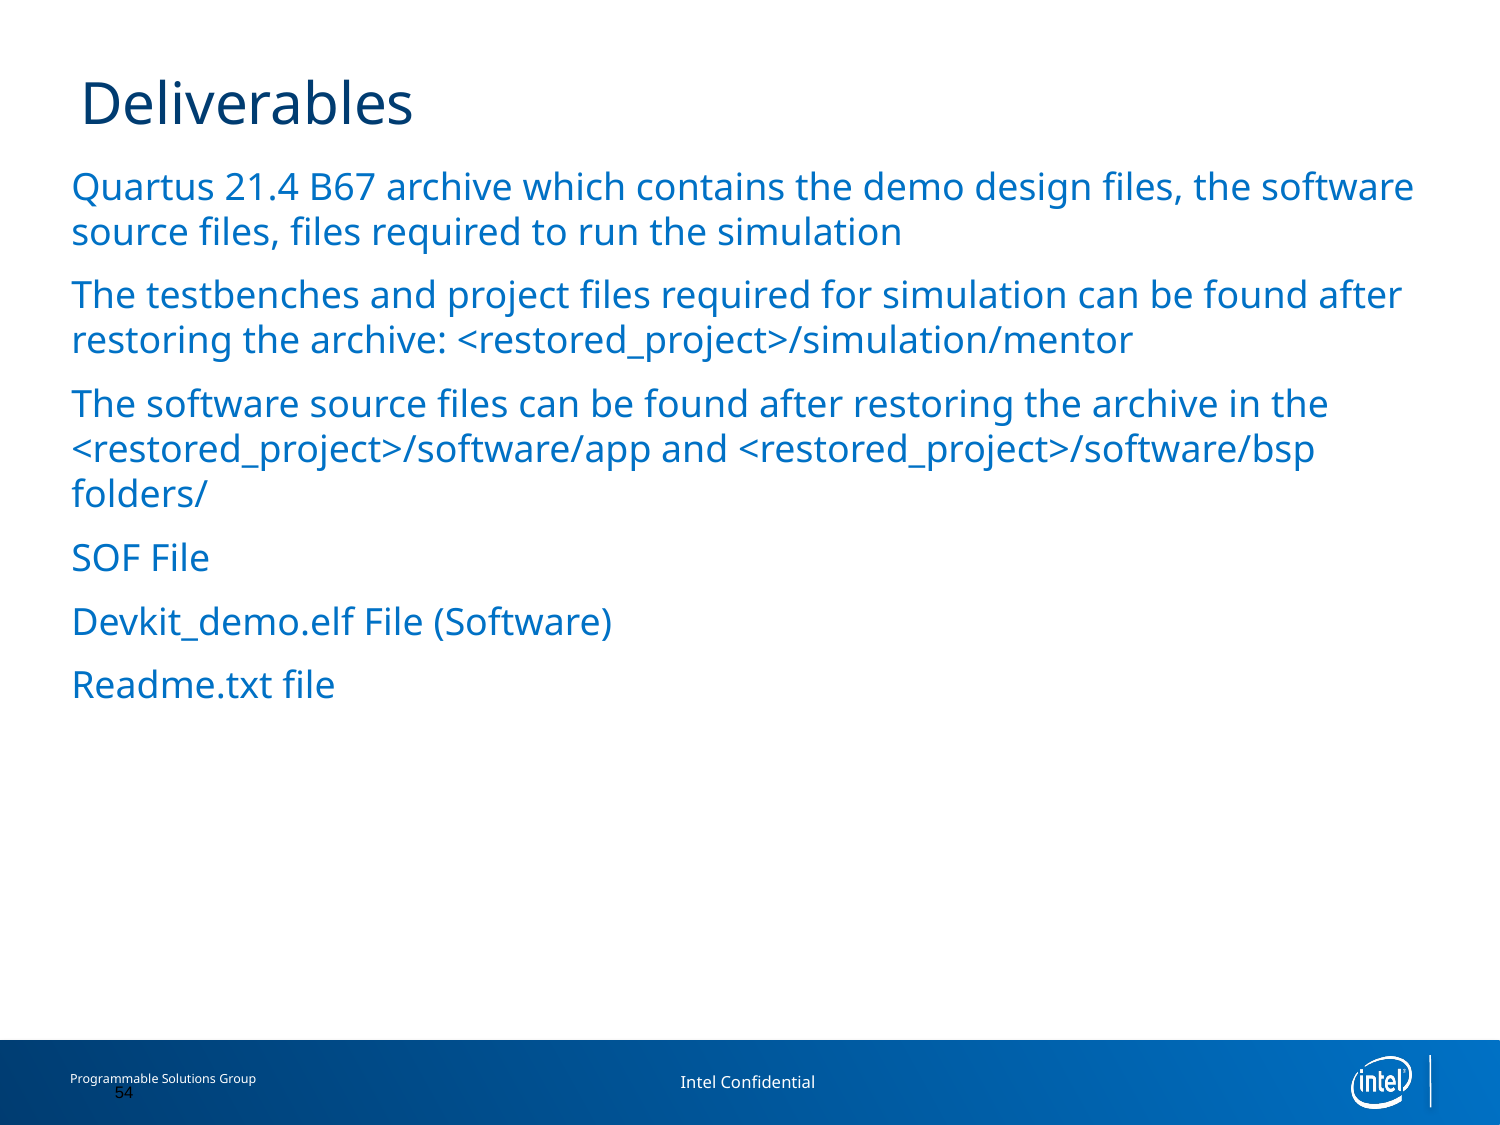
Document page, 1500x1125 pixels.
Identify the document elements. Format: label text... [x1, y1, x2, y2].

slide_number 54 [19, 1069, 134, 1116]
title Deliverables [80, 65, 1458, 194]
picture [1351, 1056, 1412, 1109]
list Quartus 21.4 B67 archive which contains the demo design files, the software source files, files required to run the simulation The testbenches and project files required for simulation can be found after restoring the archive: <restored_project>/simulation/mentor The software source files can be found after restoring the archive in the <restored_project>/software/app and <restored_project>/software/bsp folders/ SOF File Devkit_demo.elf File (Software) Readme.txt file [71, 162, 1452, 965]
